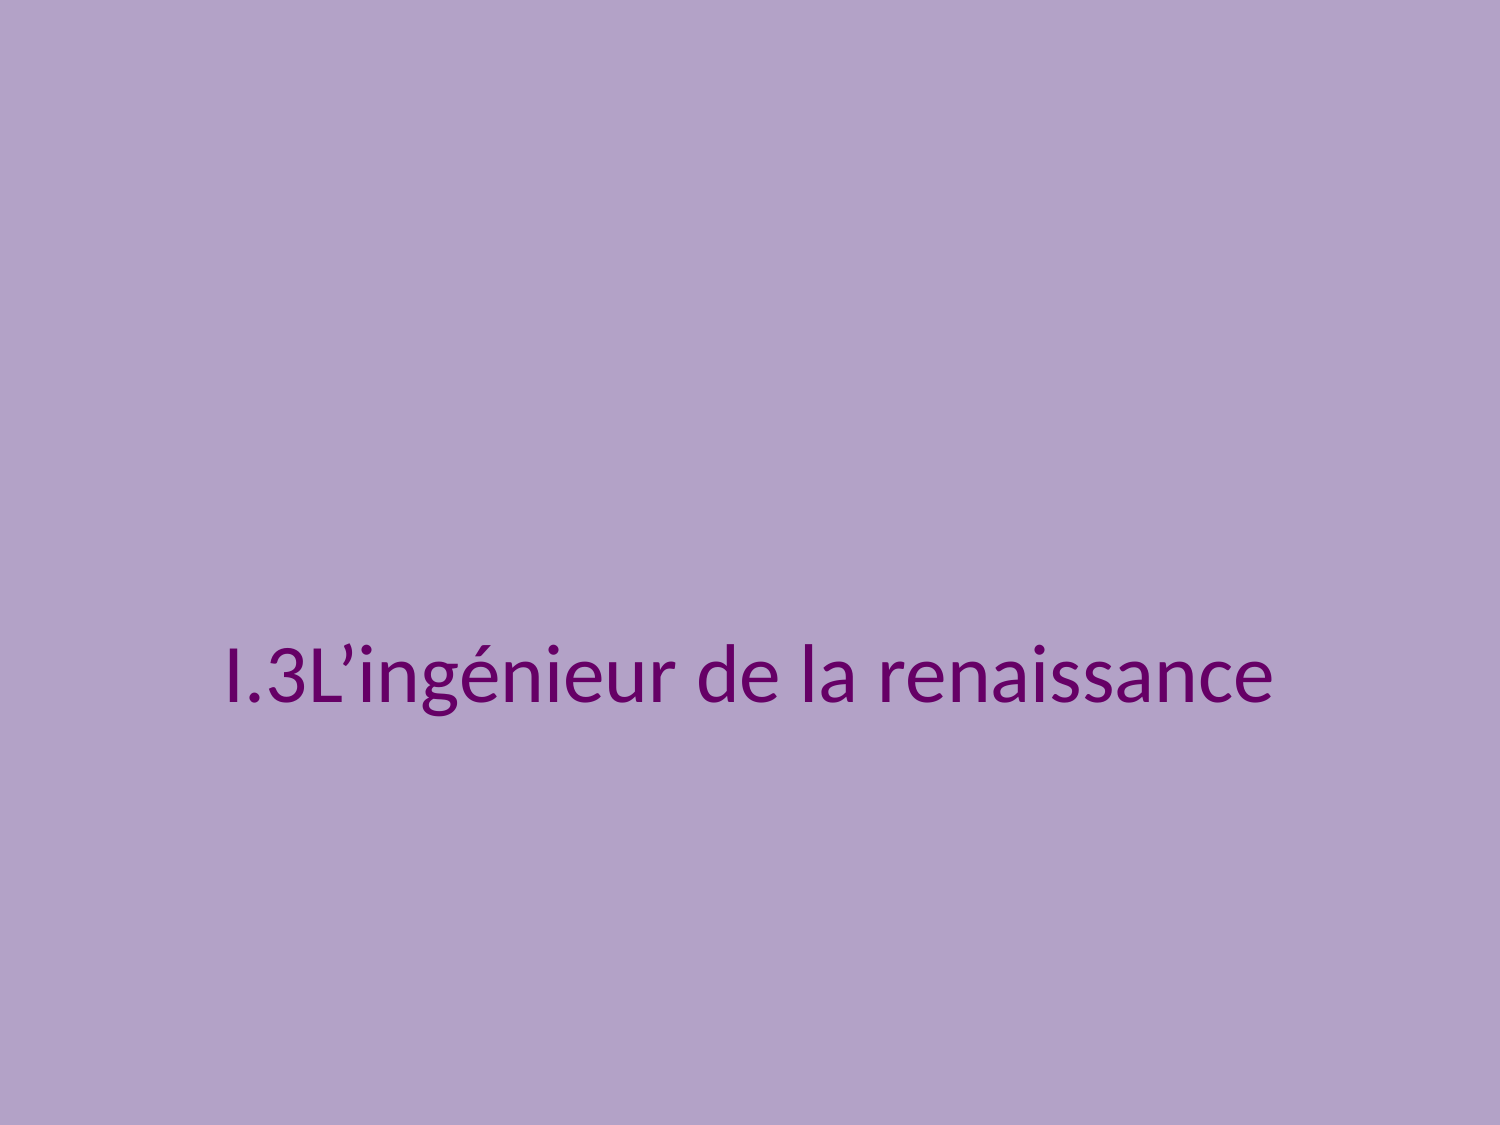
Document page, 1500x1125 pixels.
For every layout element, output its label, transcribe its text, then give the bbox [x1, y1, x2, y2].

list I.3L’ingénieur de la renaissance [75, 262, 1425, 1005]
